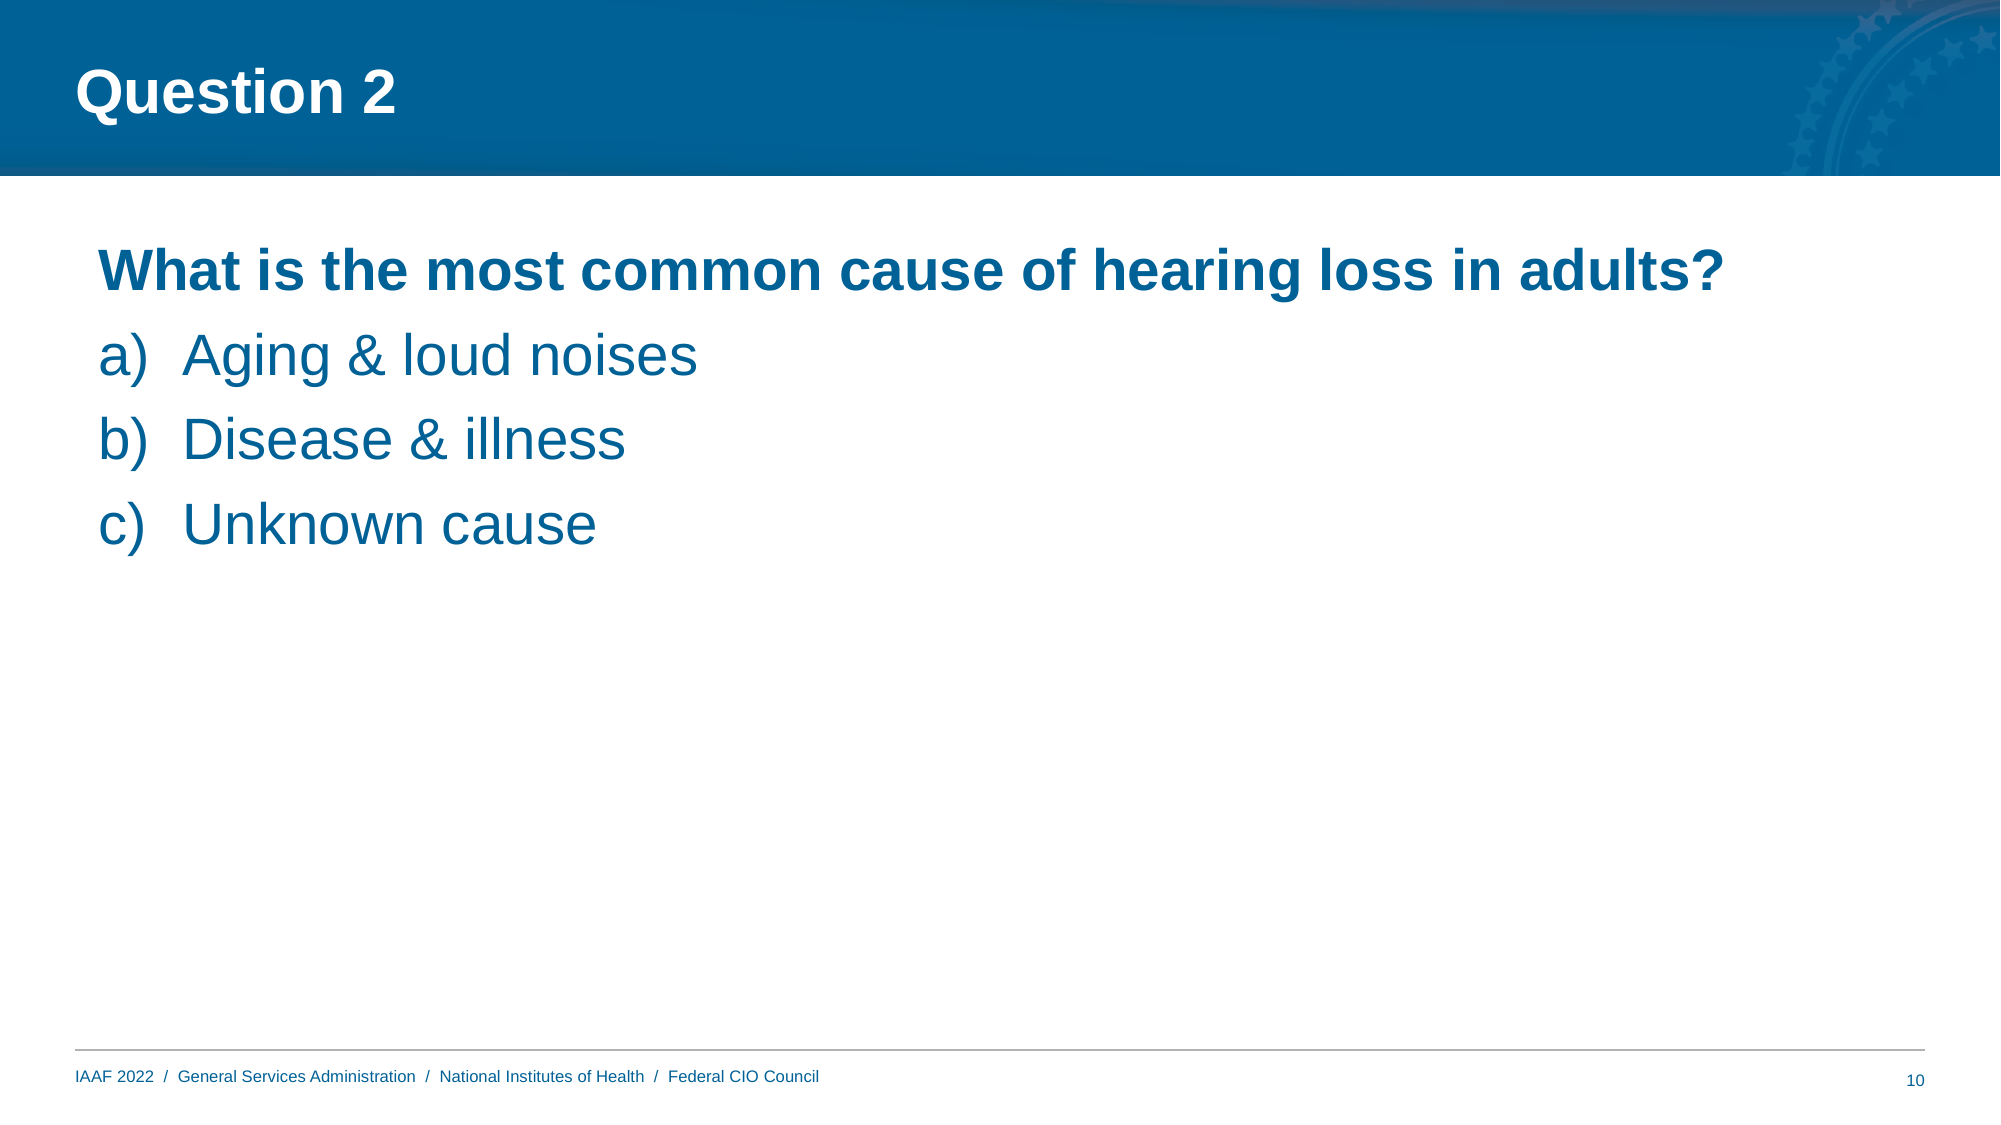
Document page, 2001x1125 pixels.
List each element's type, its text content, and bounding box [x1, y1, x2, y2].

list What is the most common cause of hearing loss in adults? Aging & loud noises Disease & illness Unknown cause [75, 224, 1925, 1035]
picture [0, 168, 666, 176]
slide_number 10 [1880, 1065, 1925, 1095]
picture [0, 0, 2000, 176]
title Question 2 [75, 52, 1800, 128]
